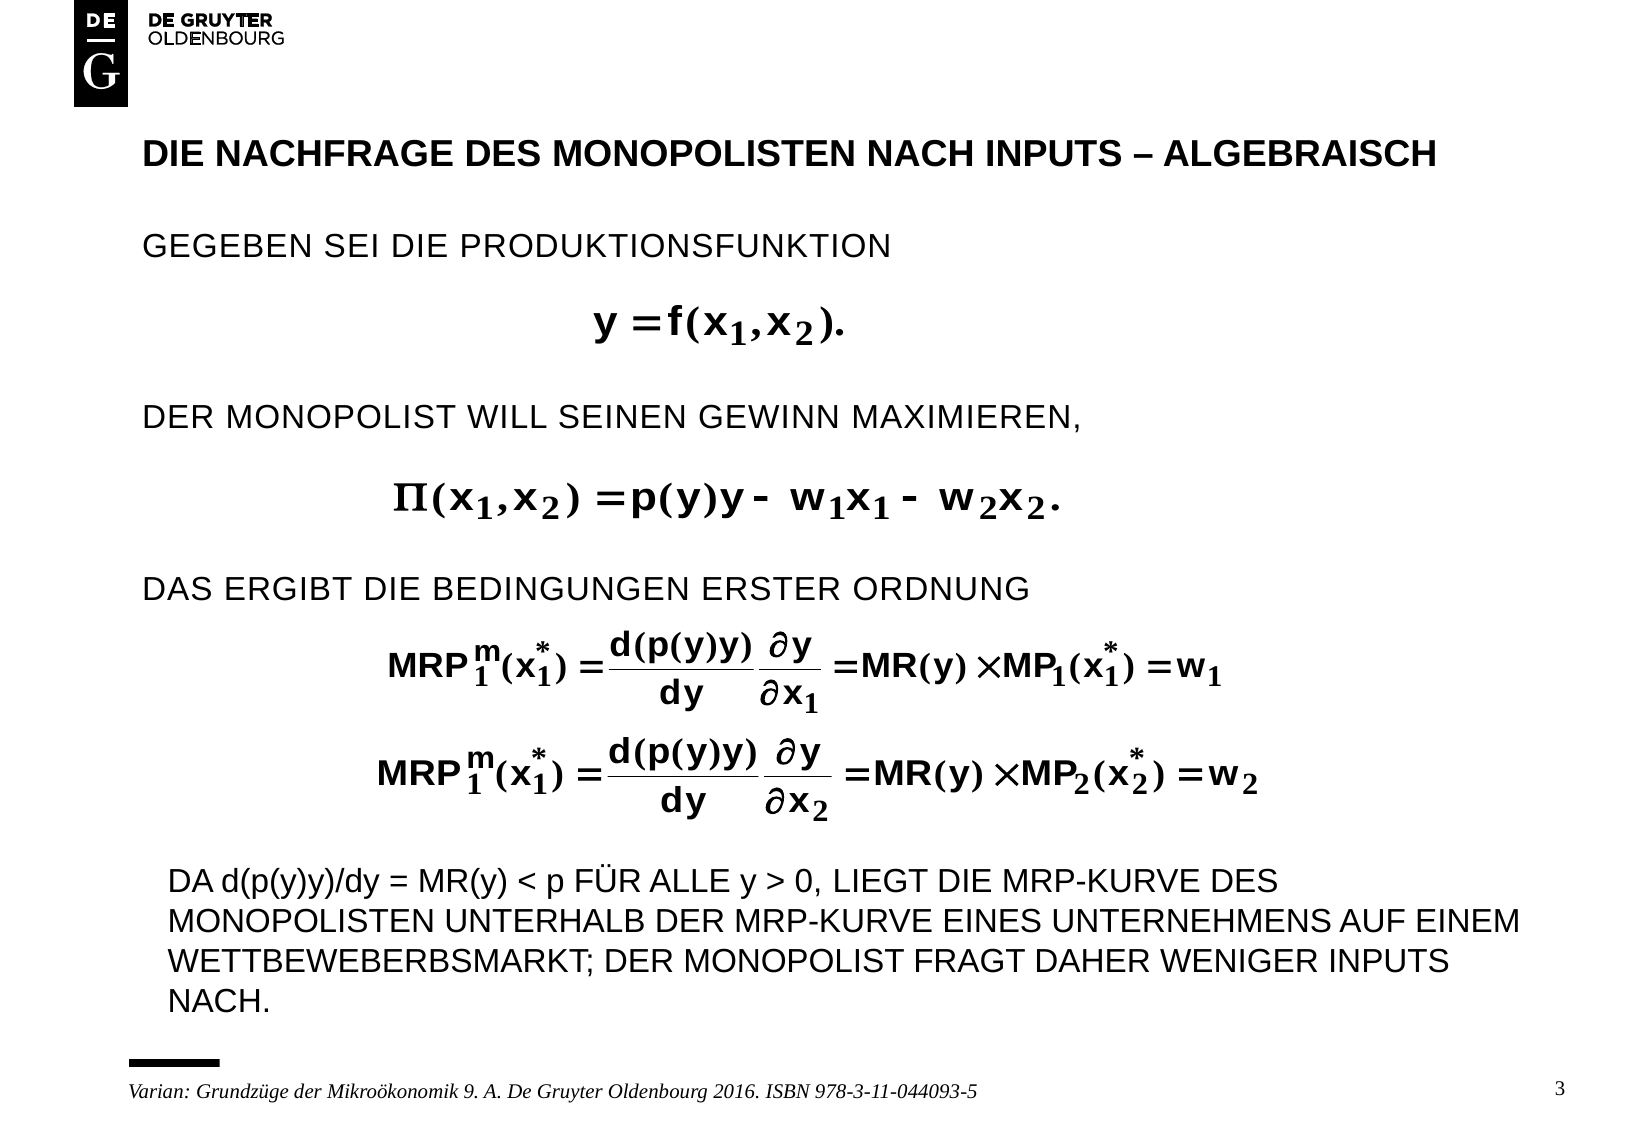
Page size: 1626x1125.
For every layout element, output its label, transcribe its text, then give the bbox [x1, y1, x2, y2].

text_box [375, 732, 1259, 825]
text_box DA d(p(y)y)/dy = MR(y) < p FÜR ALLE y > 0, LIEGT DIE MRP-KURVE DES MONOPOLISTEN UNTERHALB DER MRP-KURVE EINES UNTERNEHMENS AUF EINEM WETTBEWEBERBSMARKT; DER MONOPOLIST FRAGT DAHER WENIGER INPUTS NACH. [152, 851, 1539, 1027]
list Gegeben sei die produktionsfunktion Der monopolist will seinen gewinn maximieren, das ergibt die bedingungen erster ordnung [142, 223, 1569, 1018]
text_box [591, 299, 846, 348]
title Die nachfrage des monopolisten nach inputs – algebraisch [142, 128, 1569, 183]
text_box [386, 625, 1222, 716]
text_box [390, 475, 1062, 522]
slide_number 3 [1554, 1074, 1614, 1104]
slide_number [128, 1077, 1539, 1108]
